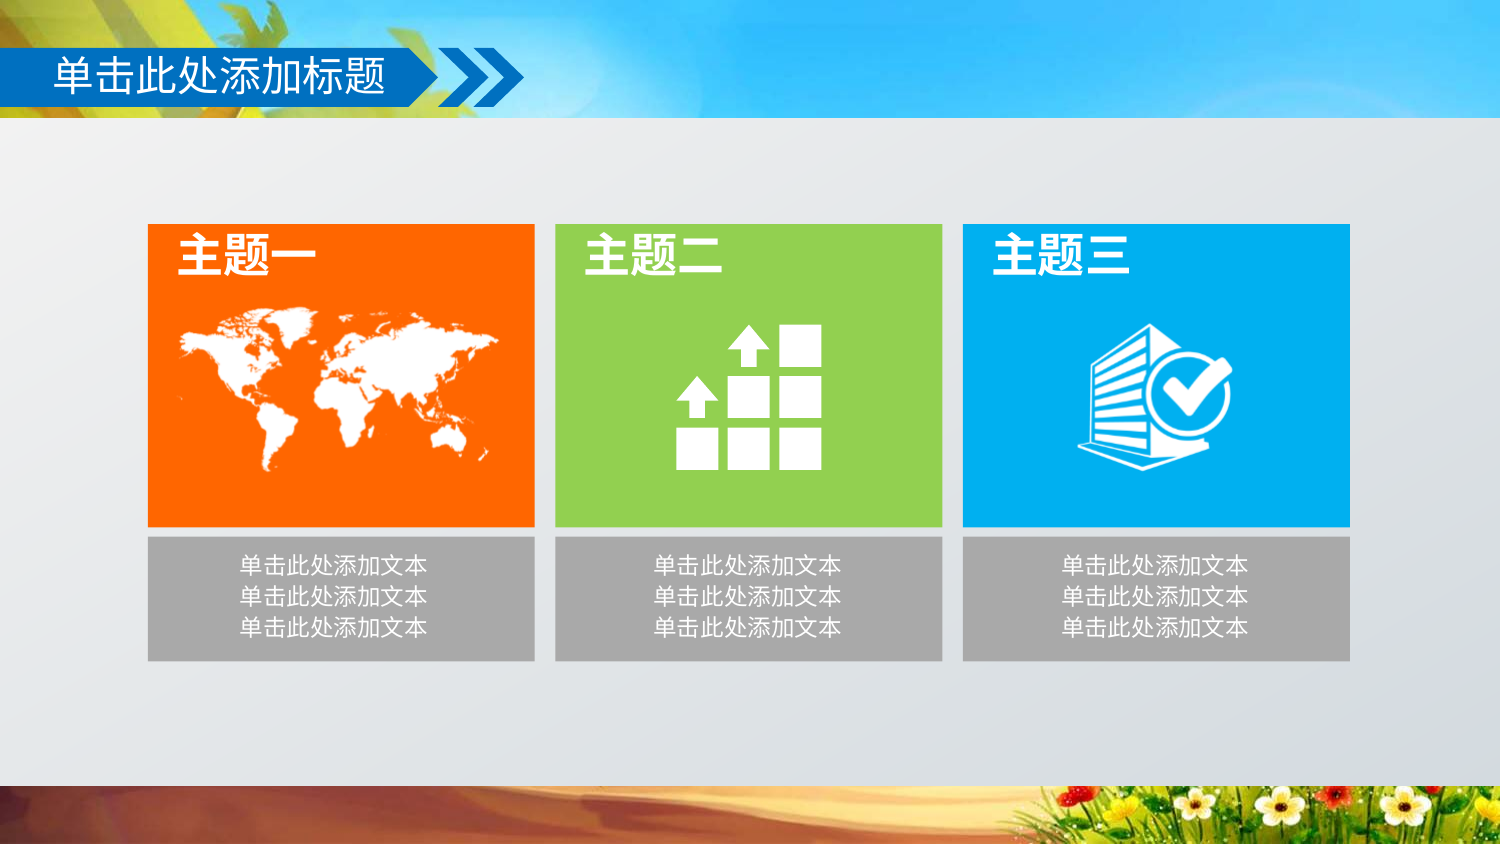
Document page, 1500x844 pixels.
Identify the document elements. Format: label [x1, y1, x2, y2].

text_box [954, 223, 1351, 689]
text_box [546, 223, 943, 689]
picture [0, 0, 1500, 118]
text_box [113, 223, 541, 689]
picture [0, 786, 1500, 844]
